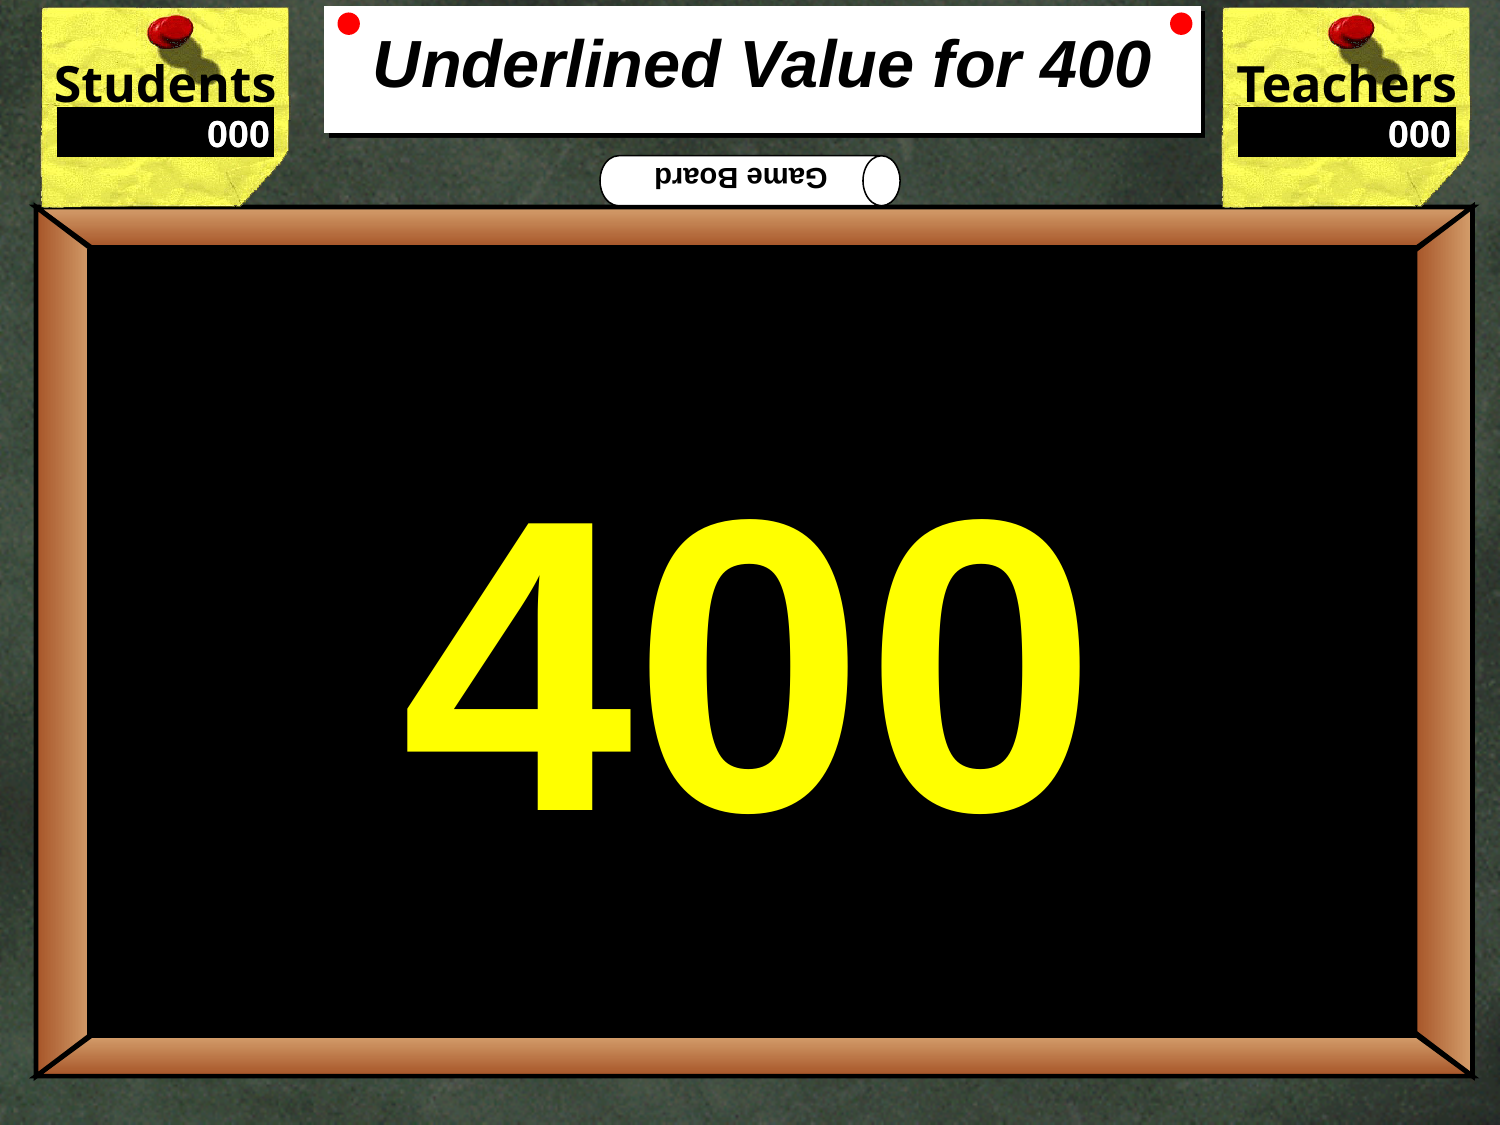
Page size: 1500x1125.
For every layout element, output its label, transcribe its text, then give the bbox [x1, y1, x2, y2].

picture [0, 0, 1500, 1125]
text_box 400 [87, 249, 1412, 1038]
title Underlined Value for 400 [324, 12, 1201, 109]
